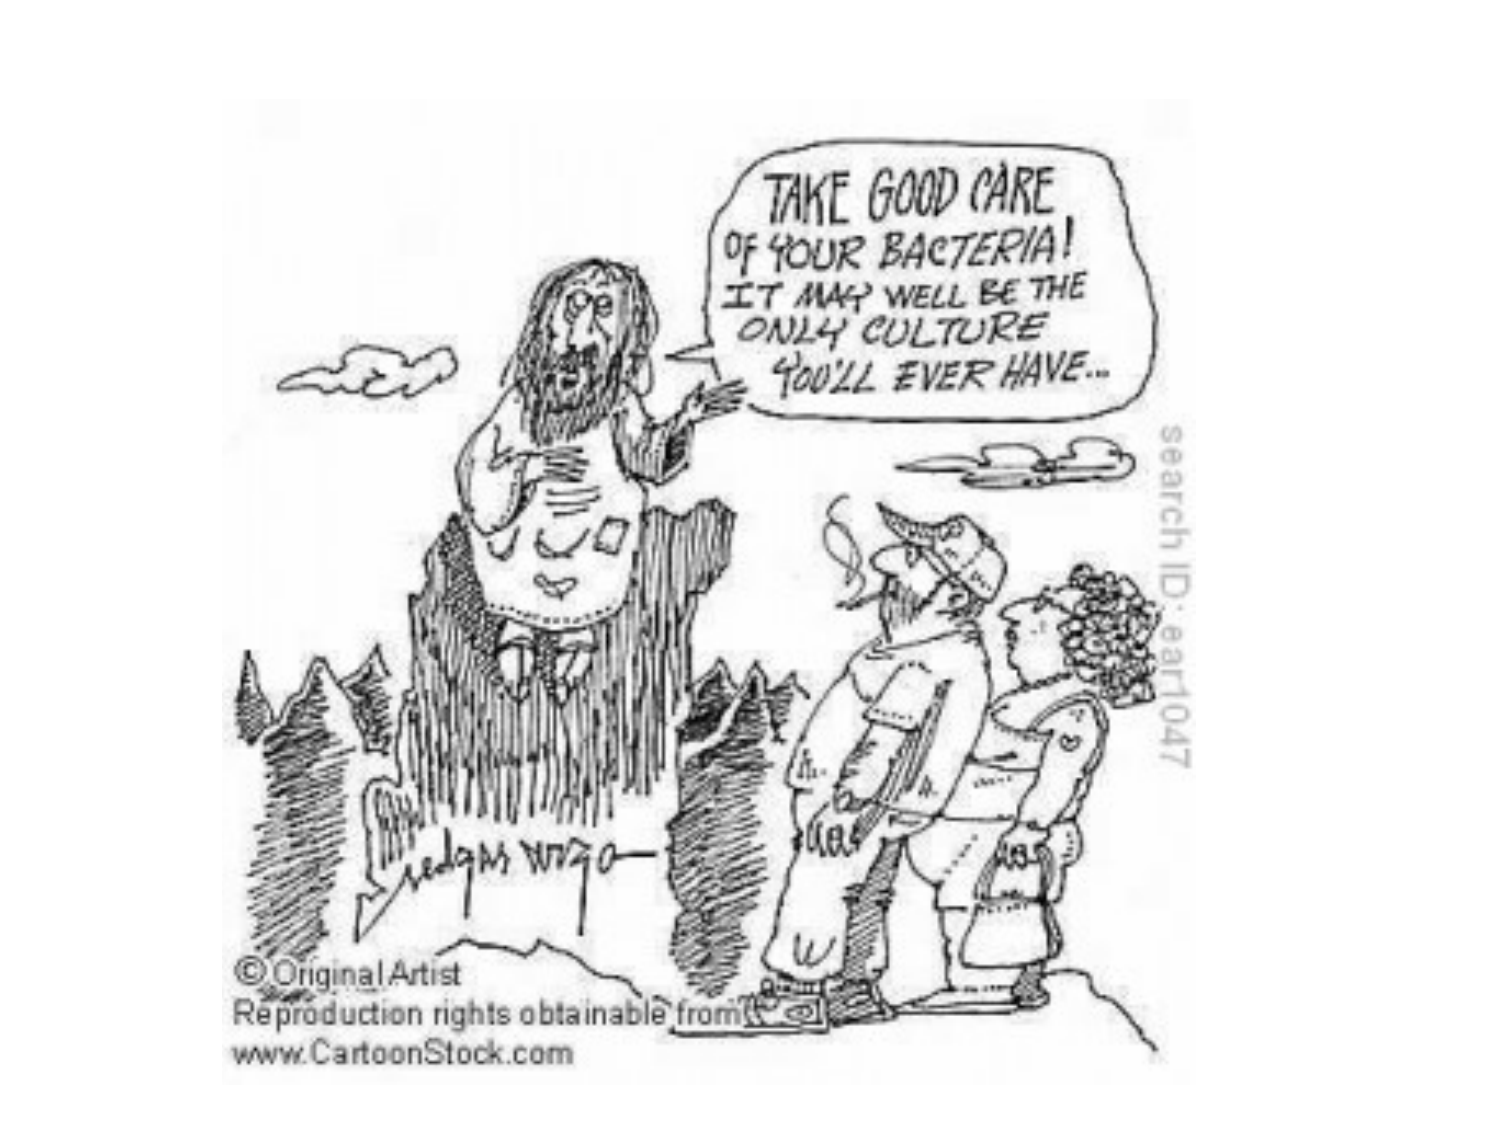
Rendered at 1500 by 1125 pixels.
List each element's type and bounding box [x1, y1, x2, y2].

list [222, 99, 1196, 1086]
